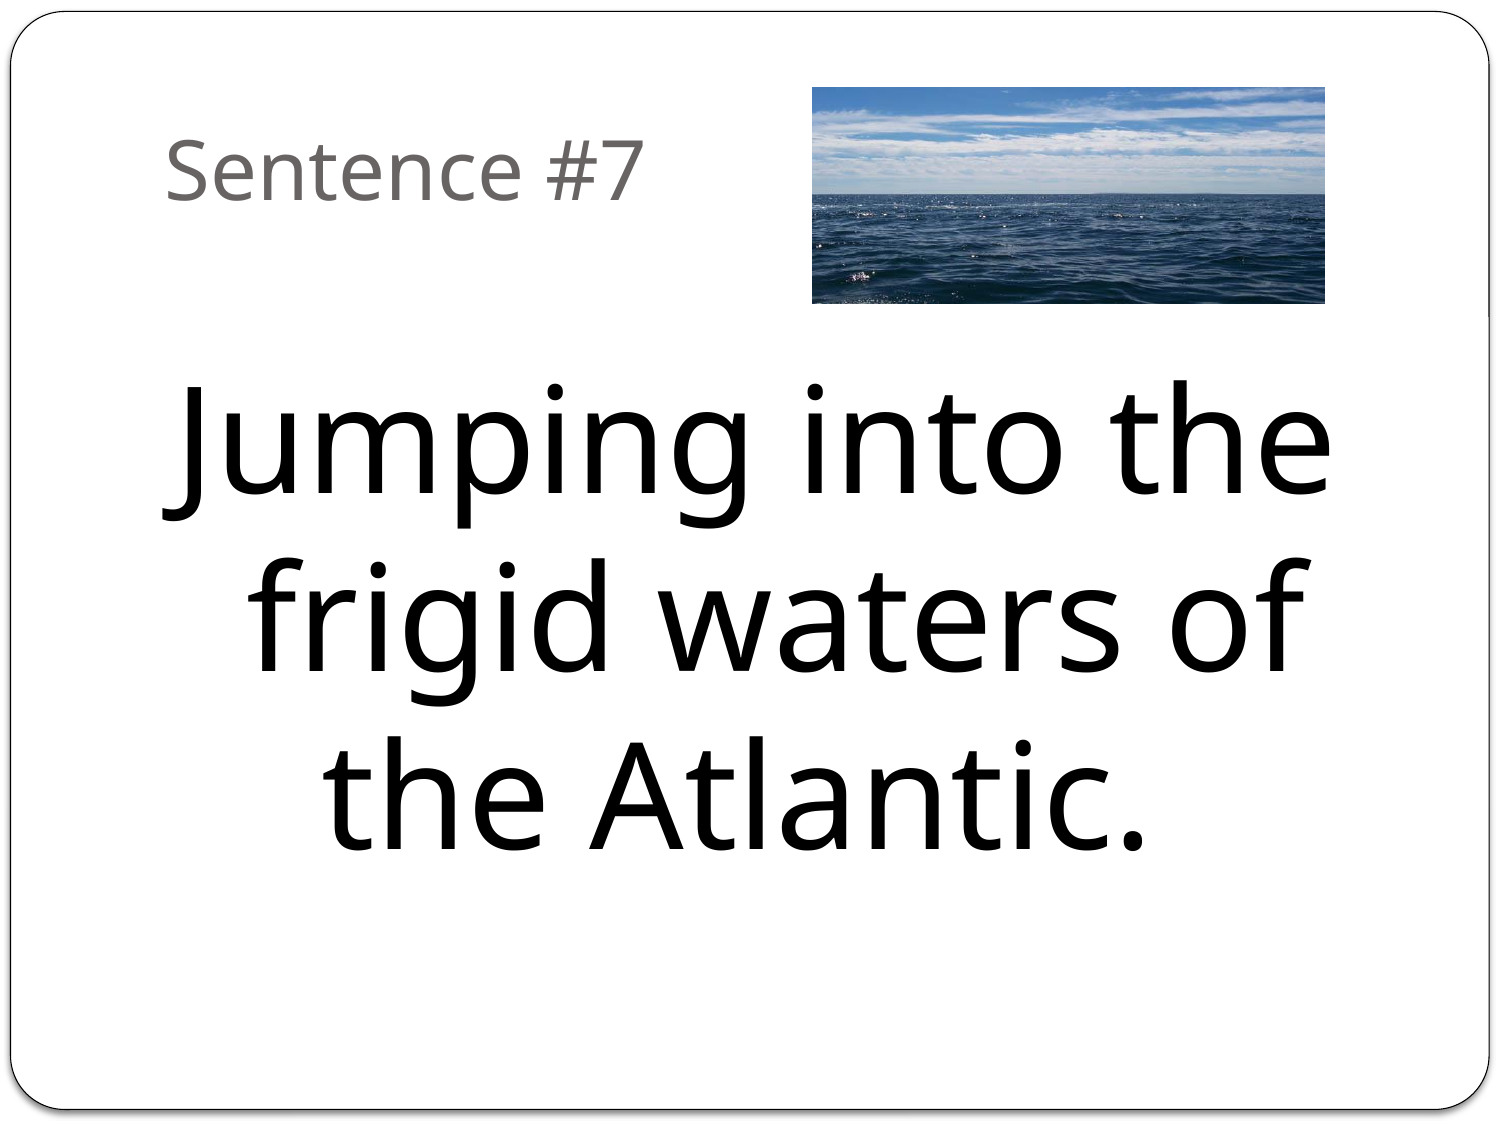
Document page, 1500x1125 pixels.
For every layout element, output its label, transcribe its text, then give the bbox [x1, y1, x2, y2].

picture [812, 87, 1326, 304]
title Sentence #7 [150, 45, 1425, 233]
list Jumping into the frigid waters of the Atlantic. [125, 337, 1388, 988]
